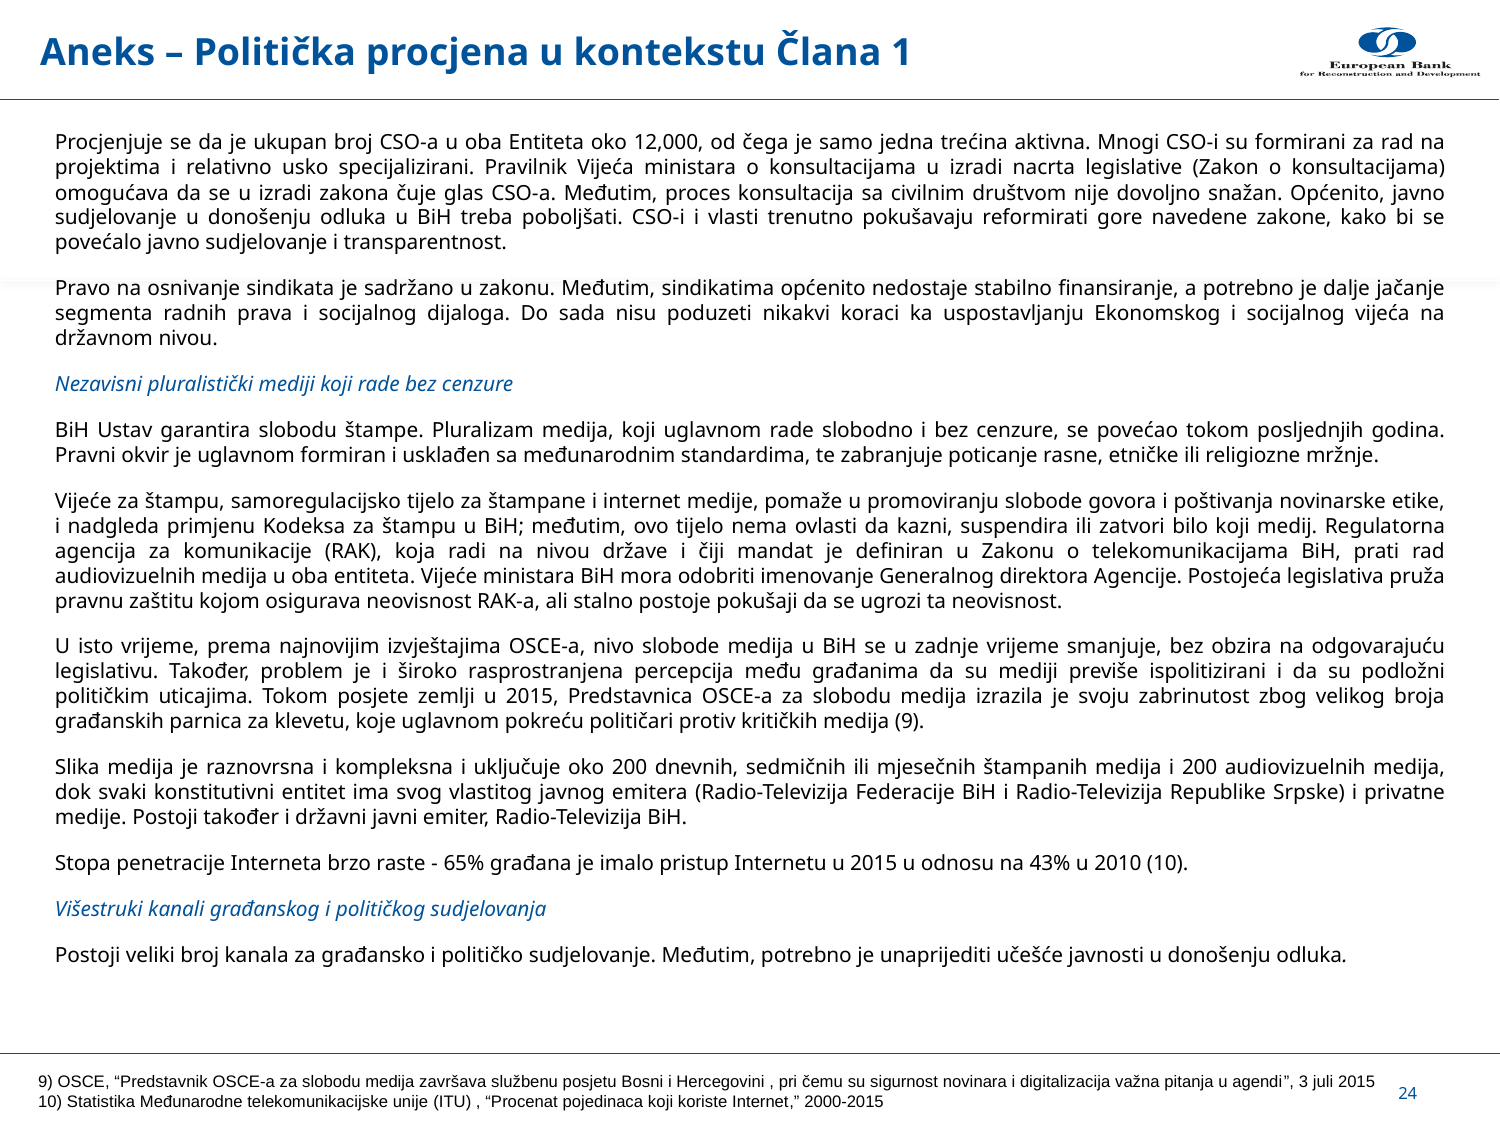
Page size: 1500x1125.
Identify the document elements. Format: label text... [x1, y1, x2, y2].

text_box Procjenjuje se da je ukupan broj CSO-a u oba Entiteta oko 12,000, od čega je samo jedna trećina aktivna. Mnogi CSO-i su formirani za rad na projektima i relativno usko specijalizirani. Pravilnik Vijeća ministara o konsultacijama u izradi nacrta legislative (Zakon o konsultacijama) omogućava da se u izradi zakona čuje glas CSO-a. Međutim, proces konsultacija sa civilnim društvom nije dovoljno snažan. Općenito, javno sudjelovanje u donošenju odluka u BiH treba poboljšati. CSO-i i vlasti trenutno pokušavaju reformirati gore navedene zakone, kako bi se povećalo javno sudjelovanje i transparentnost. Pravo na osnivanje sindikata je sadržano u zakonu. Međutim, sindikatima općenito nedostaje stabilno finansiranje, a potrebno je dalje jačanje segmenta radnih prava i socijalnog dijaloga. Do sada nisu poduzeti nikakvi koraci ka uspostavljanju Ekonomskog i socijalnog vijeća na državnom nivou. Nezavisni pluralistički mediji koji rade bez cenzure BiH Ustav garantira slobodu štampe. Pluralizam medija, koji uglavnom rade slobodno i bez cenzure, se povećao tokom posljednjih godina. Pravni okvir je uglavnom formiran i usklađen sa međunarodnim standardima, te zabranjuje poticanje rasne, etničke ili religiozne mržnje. Vijeće za štampu, samoregulacijsko tijelo za štampane i internet medije, pomaže u promoviranju slobode govora i poštivanja novinarske etike, i nadgleda primjenu Kodeksa za štampu u BiH; međutim, ovo tijelo nema ovlasti da kazni, suspendira ili zatvori bilo koji medij. Regulatorna agencija za komunikacije (RAK), koja radi na nivou države i čiji mandat je definiran u Zakonu o telekomunikacijama BiH, prati rad audiovizuelnih medija u oba entiteta. Vijeće ministara BiH mora odobriti imenovanje Generalnog direktora Agencije. Postojeća legislativa pruža pravnu zaštitu kojom osigurava neovisnost RAK-a, ali stalno postoje pokušaji da se ugrozi ta neovisnost. U isto vrijeme, prema najnovijim izvještajima OSCE-a, nivo slobode medija u BiH se u zadnje vrijeme smanjuje, bez obzira na odgovarajuću legislativu. Također, problem je i široko rasprostranjena percepcija među građanima da su mediji previše ispolitizirani i da su podložni političkim uticajima. Tokom posjete zemlji u 2015, Predstavnica OSCE-a za slobodu medija izrazila je svoju zabrinutost zbog velikog broja građanskih parnica za klevetu, koje uglavnom pokreću političari protiv kritičkih medija (9). Slika medija je raznovrsna i kompleksna i uključuje oko 200 dnevnih, sedmičnih ili mjesečnih štampanih medija i 200 audiovizuelnih medija, dok svaki konstitutivni entitet ima svog vlastitog javnog emitera (Radio-Televizija Federacije BiH i Radio-Televizija Republike Srpske) i privatne medije. Postoji također i državni javni emiter, Radio-Televizija BiH. Stopa penetracije Interneta brzo raste - 65% građana je imalo pristup Internetu u 2015 u odnosu na 43% u 2010 (10). Višestruki kanali građanskog i političkog sudjelovanja Postoji veliki broj kanala za građansko i političko sudjelovanje. Međutim, potrebno je unaprijediti učešće javnosti u donošenju odluka. [40, 121, 1460, 974]
slide_number 24 [1358, 1062, 1418, 1125]
title Aneks – Politička procjena u kontekstu Člana 1 [40, 0, 1033, 102]
text_box 9) OSCE, “Predstavnik OSCE-a za slobodu medija završava službenu posjetu Bosni i Hercegovini , pri čemu su sigurnost novinara i digitalizacija važna pitanja u agendi”, 3 juli 2015 10) Statistika Međunarodne telekomunikacijske unije (ITU) , “Procenat pojedinaca koji koriste Internet,” 2000-2015 [23, 1063, 1393, 1119]
